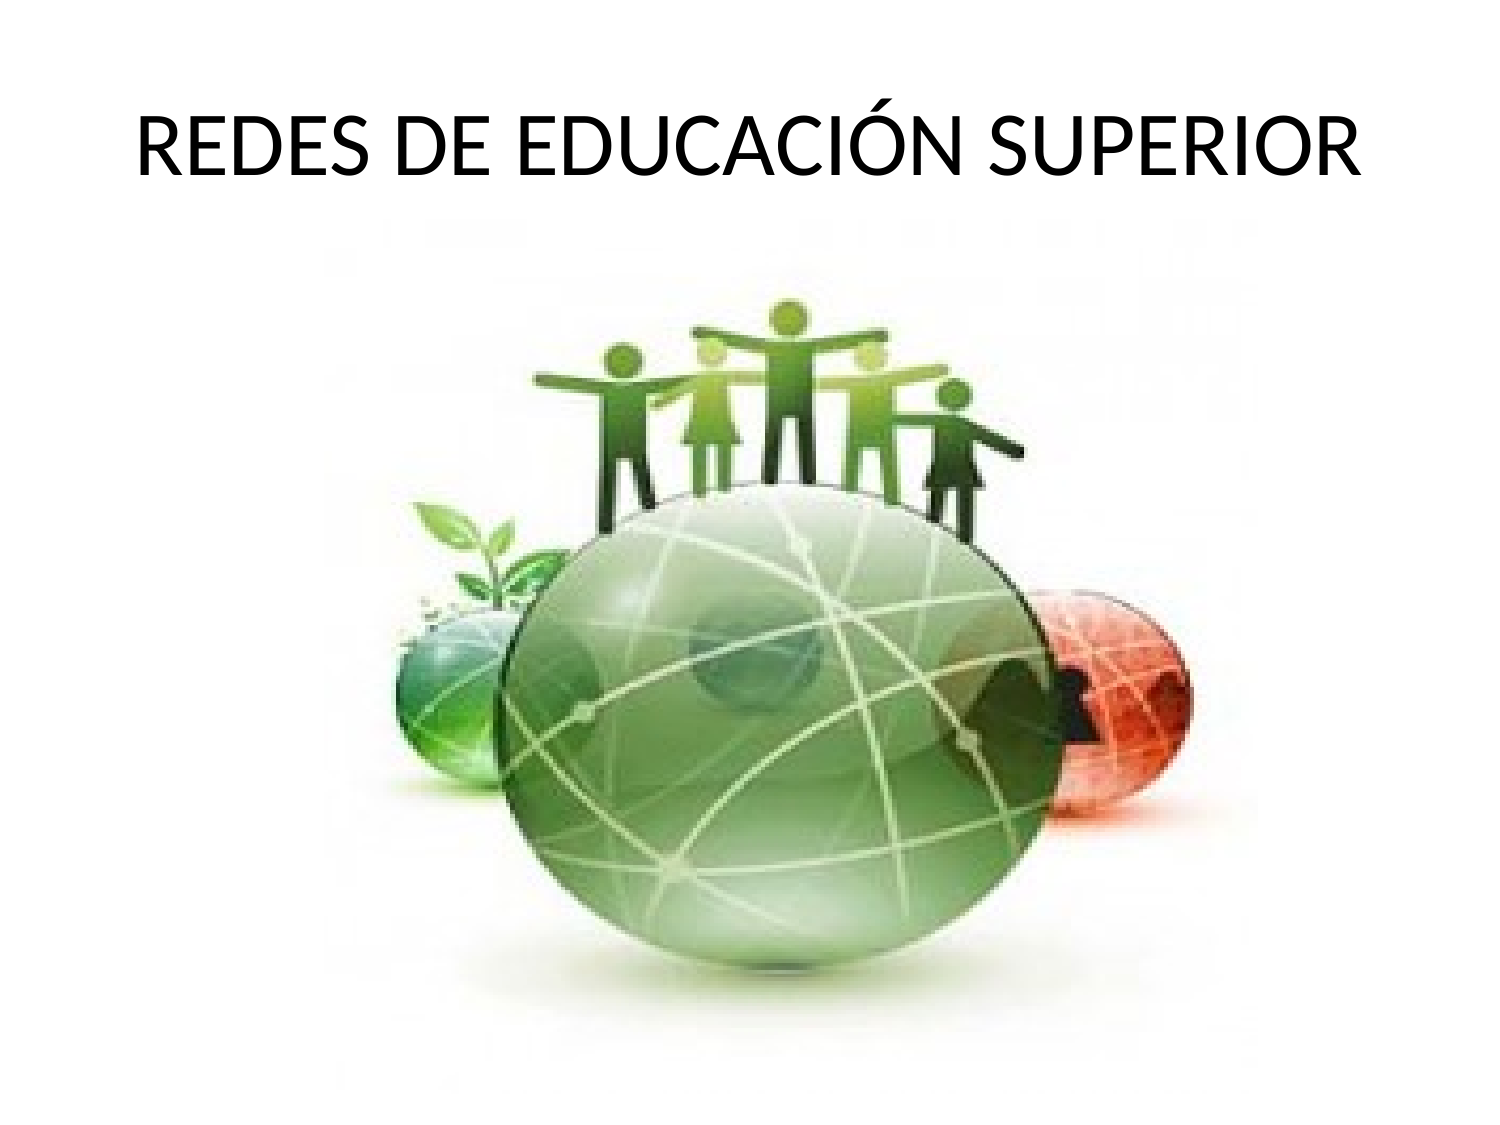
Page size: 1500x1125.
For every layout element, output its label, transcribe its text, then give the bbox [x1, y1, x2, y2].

picture [324, 219, 1259, 1095]
title REDES DE EDUCACIÓN SUPERIOR [75, 45, 1425, 233]
